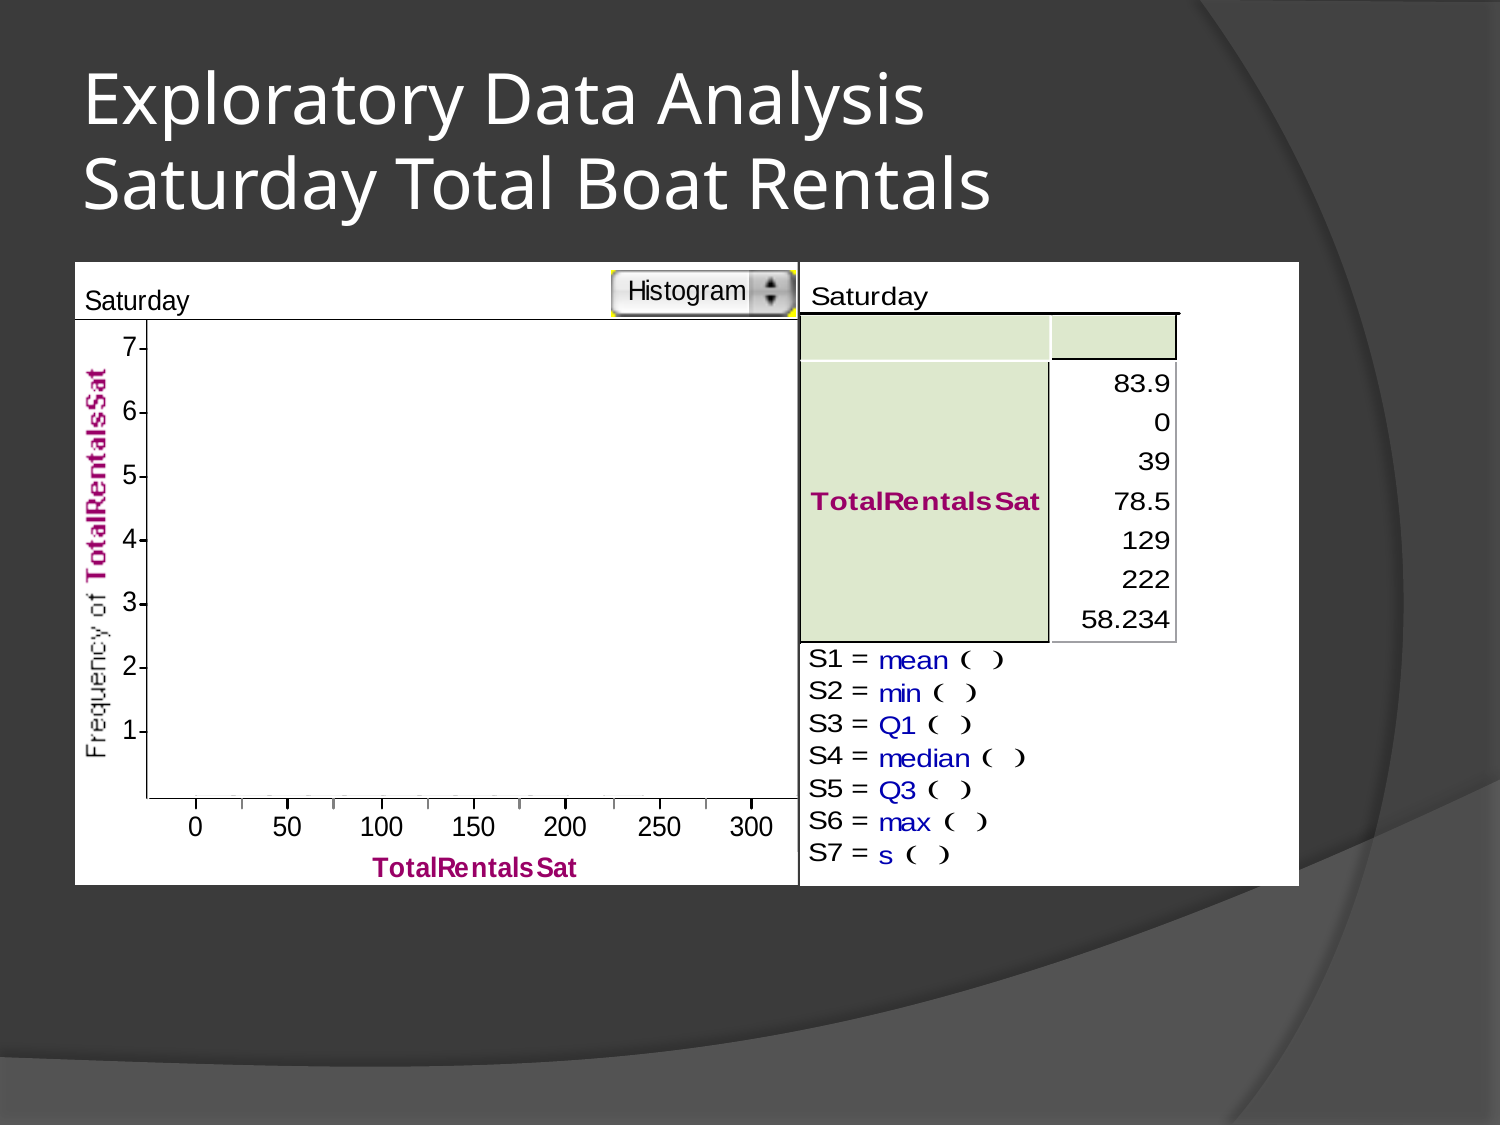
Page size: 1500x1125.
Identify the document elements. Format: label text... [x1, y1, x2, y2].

picture [74, 262, 792, 888]
title Exploratory Data Analysis Saturday Total Boat Rentals [75, 45, 1300, 233]
picture [799, 262, 1302, 888]
